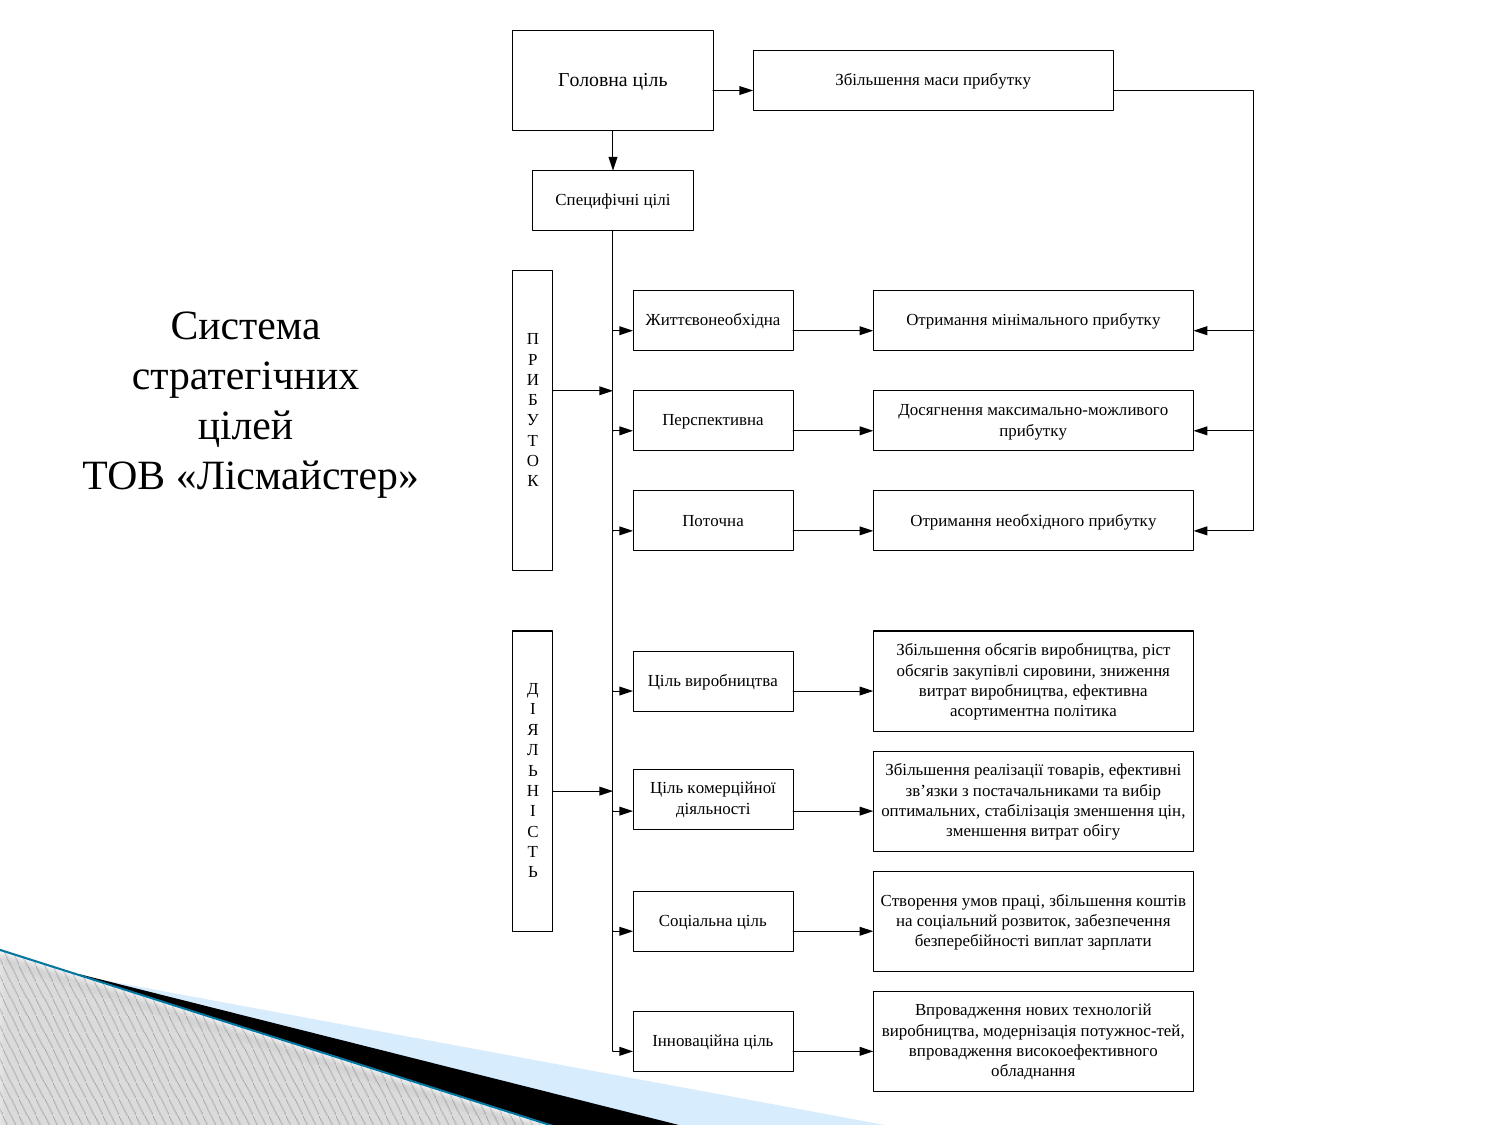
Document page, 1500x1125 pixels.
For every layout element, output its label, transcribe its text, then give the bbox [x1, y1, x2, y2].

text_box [509, 27, 1270, 1095]
text_box Система стратегічних цілей ТОВ «Лісмайстер» [0, 290, 504, 506]
